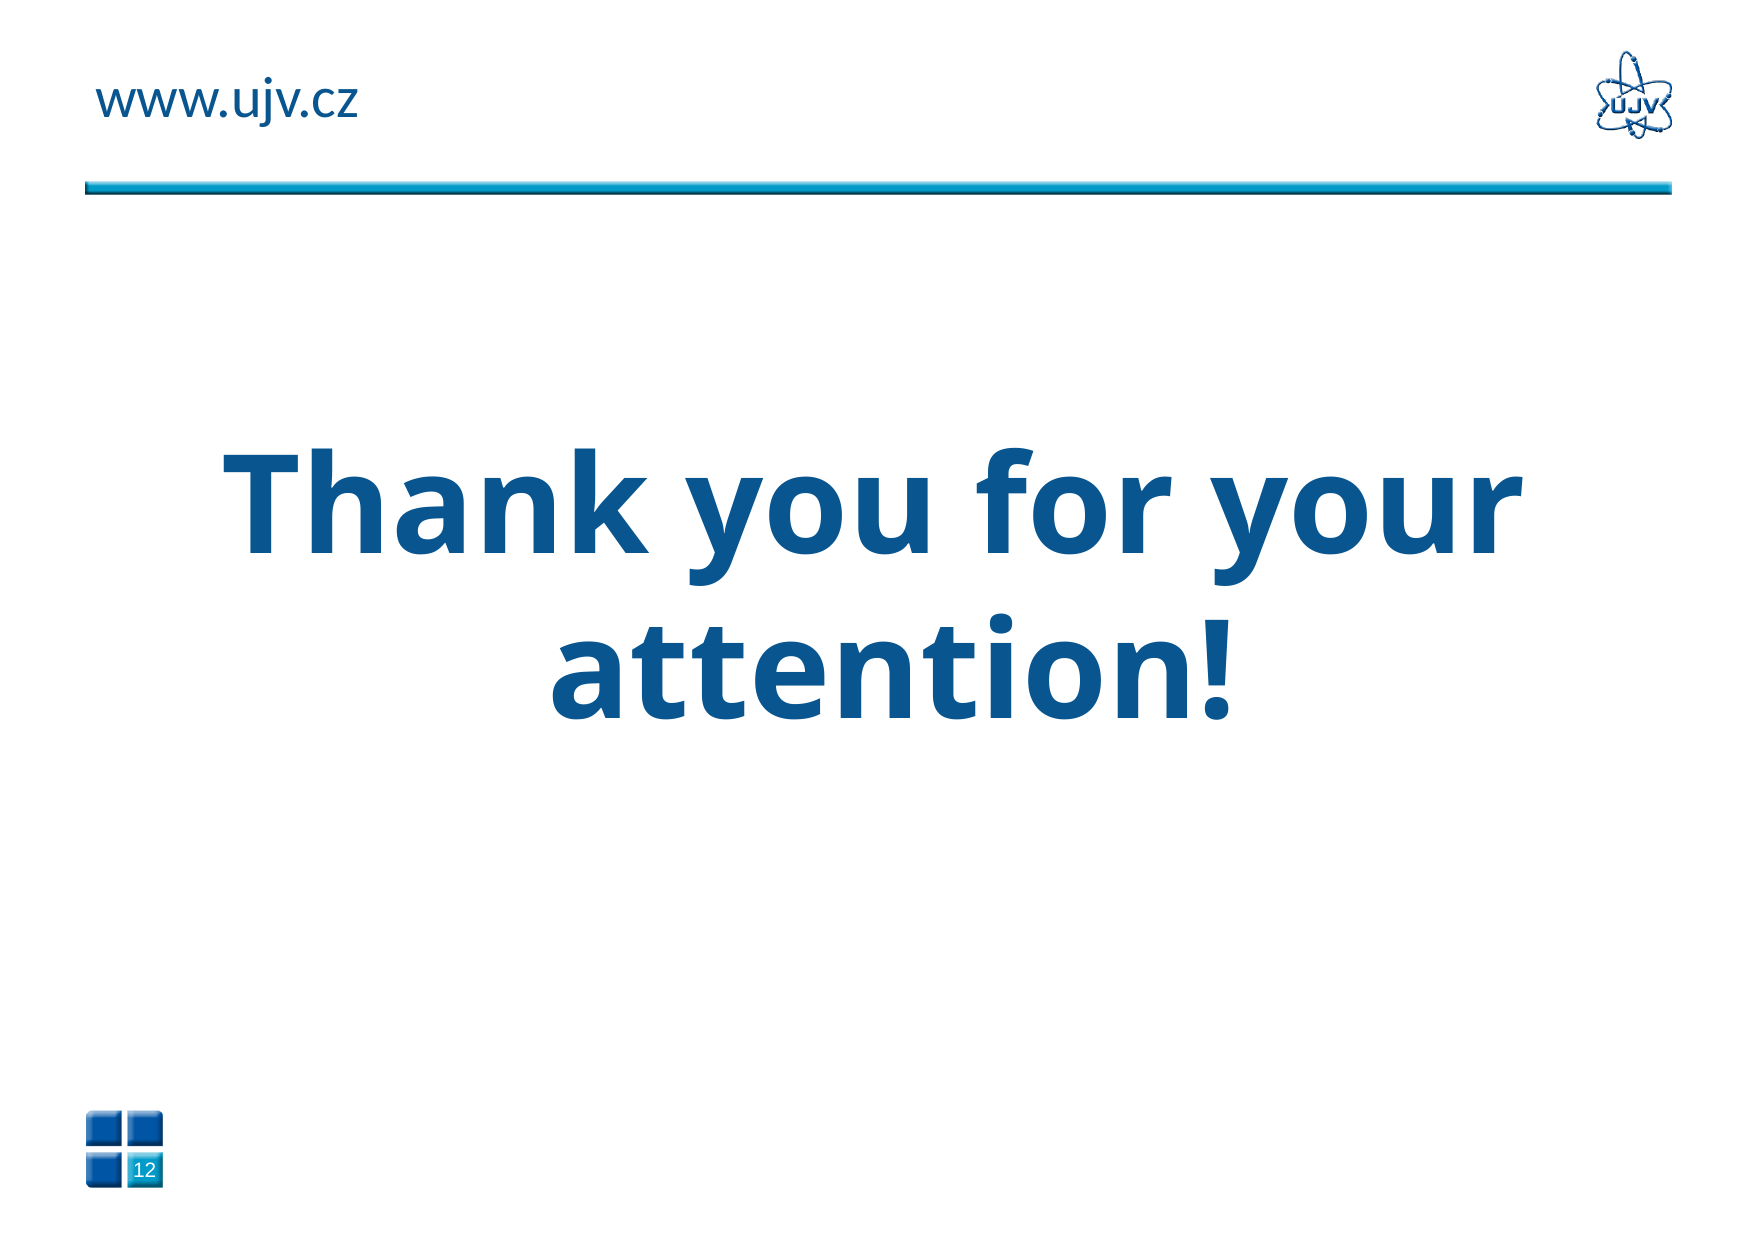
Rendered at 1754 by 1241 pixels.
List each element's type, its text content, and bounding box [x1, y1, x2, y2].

list Thank you for your attention! [85, 218, 1664, 1082]
picture [85, 181, 1672, 191]
picture [1596, 50, 1672, 139]
title www.ujv.cz [85, 29, 1468, 160]
picture [85, 1110, 163, 1188]
slide_number 11 [115, 1135, 175, 1202]
